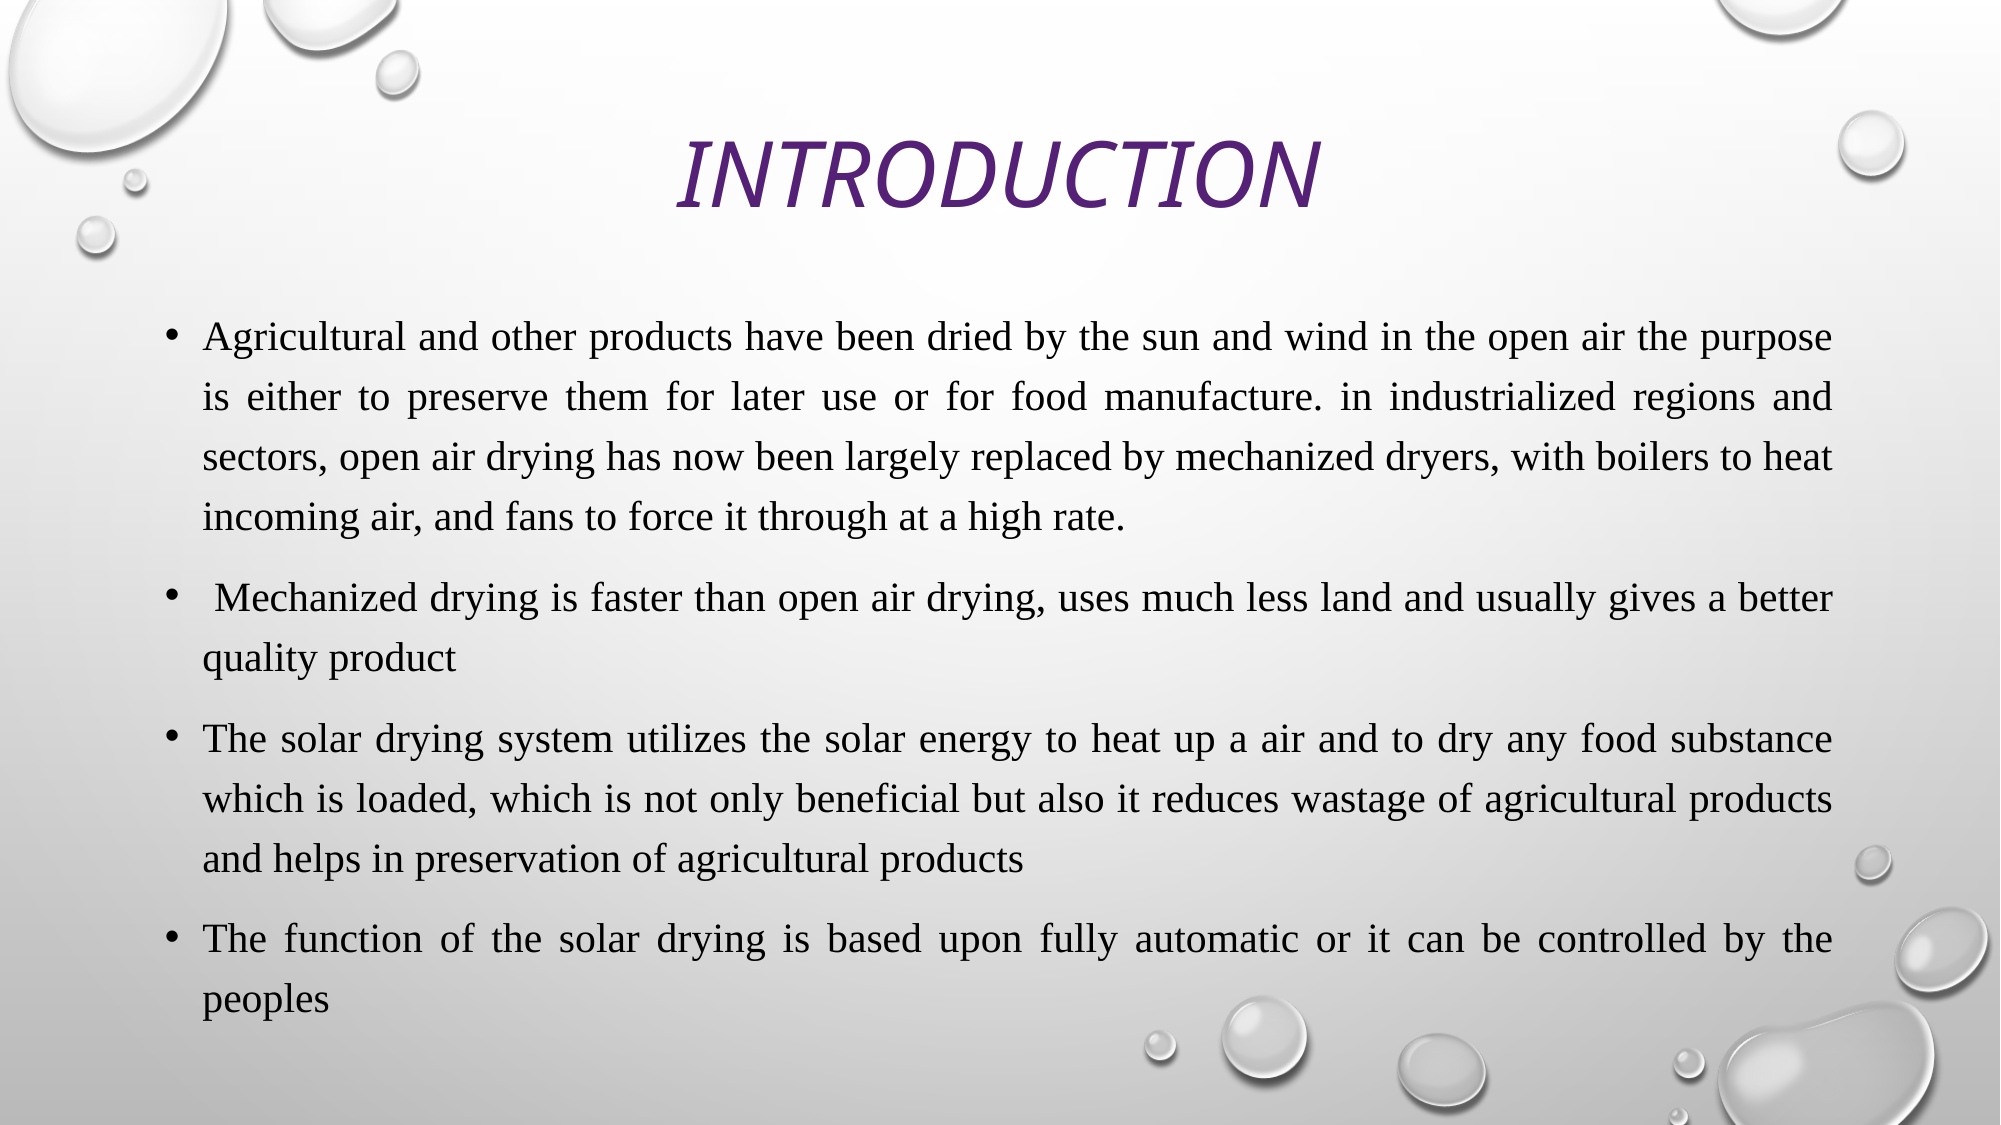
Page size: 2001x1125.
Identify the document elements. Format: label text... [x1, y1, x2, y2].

title Introduction [149, 101, 1851, 254]
picture [0, 0, 2000, 1125]
list Agricultural and other products have been dried by the sun and wind in the open air the purpose is either to preserve them for later use or for food manufacture. in industrialized regions and sectors, open air drying has now been largely replaced by mechanized dryers, with boilers to heat incoming air, and fans to force it through at a high rate. Mechanized drying is faster than open air drying, uses much less land and usually gives a better quality product The solar drying system utilizes the solar energy to heat up a air and to dry any food substance which is loaded, which is not only beneficial but also it reduces wastage of agricultural products and helps in preservation of agricultural products The function of the solar drying is based upon fully automatic or it can be controlled by the peoples [149, 291, 1850, 950]
